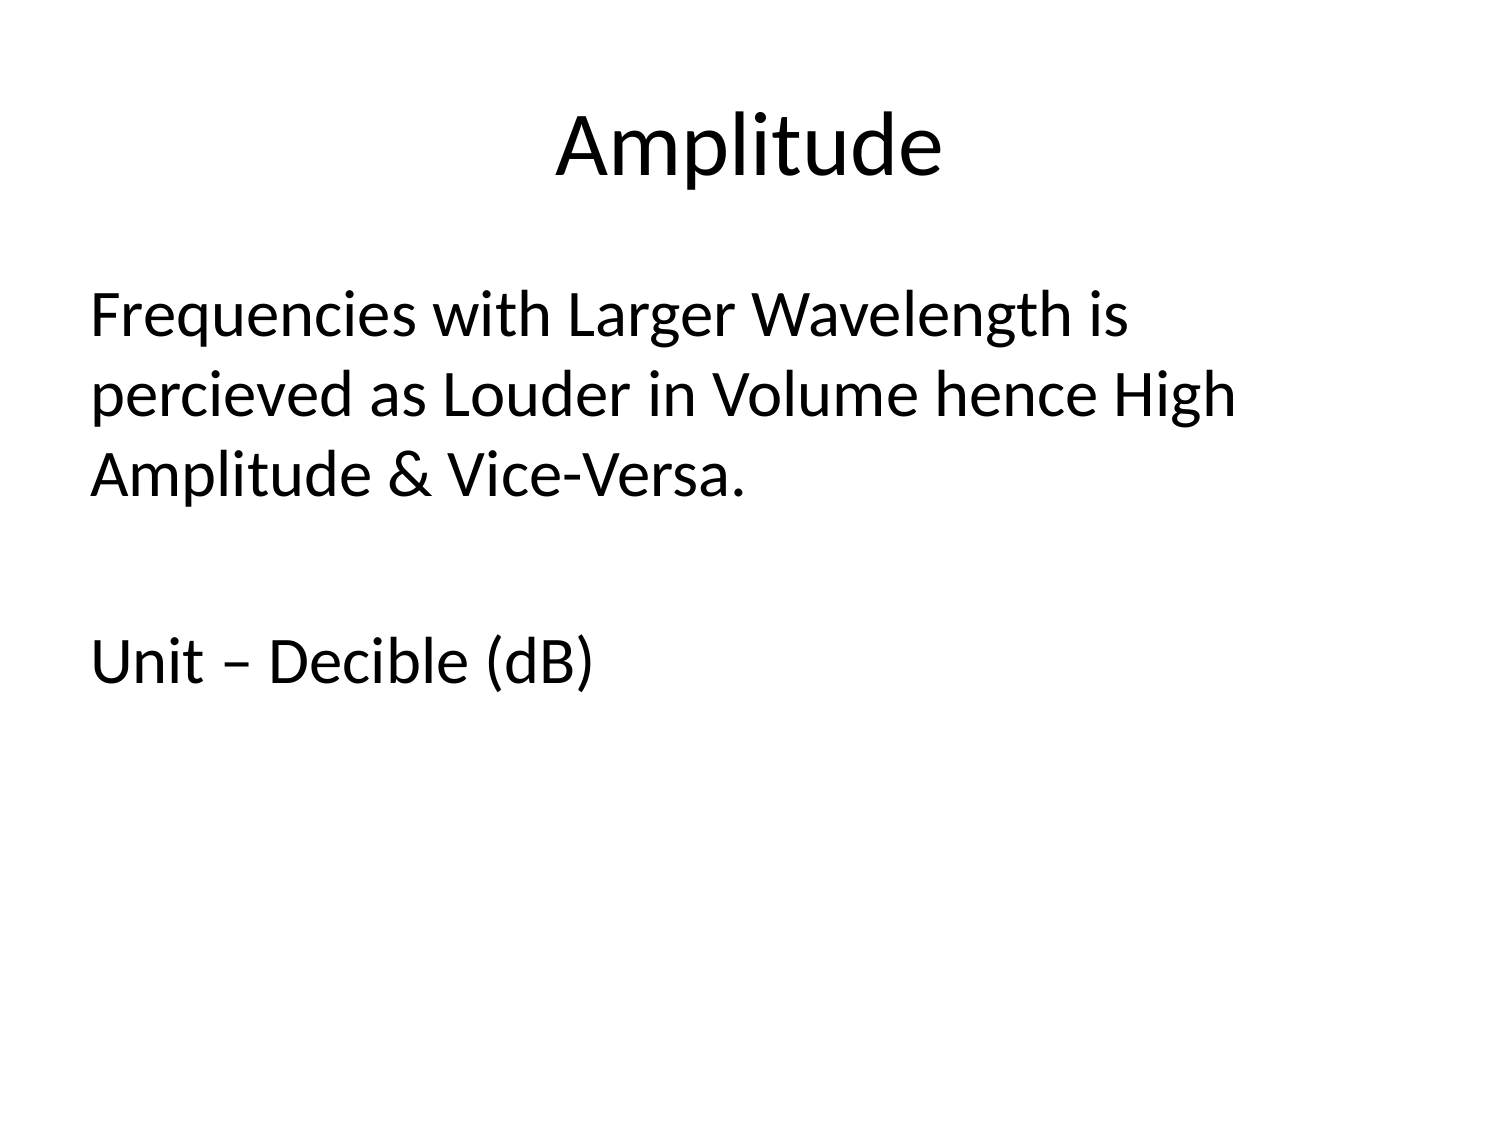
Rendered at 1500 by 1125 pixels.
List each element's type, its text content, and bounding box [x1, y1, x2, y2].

list Frequencies with Larger Wavelength is percieved as Louder in Volume hence High Amplitude & Vice-Versa. Unit – Decible (dB) [75, 262, 1425, 1005]
title Amplitude [75, 45, 1425, 233]
